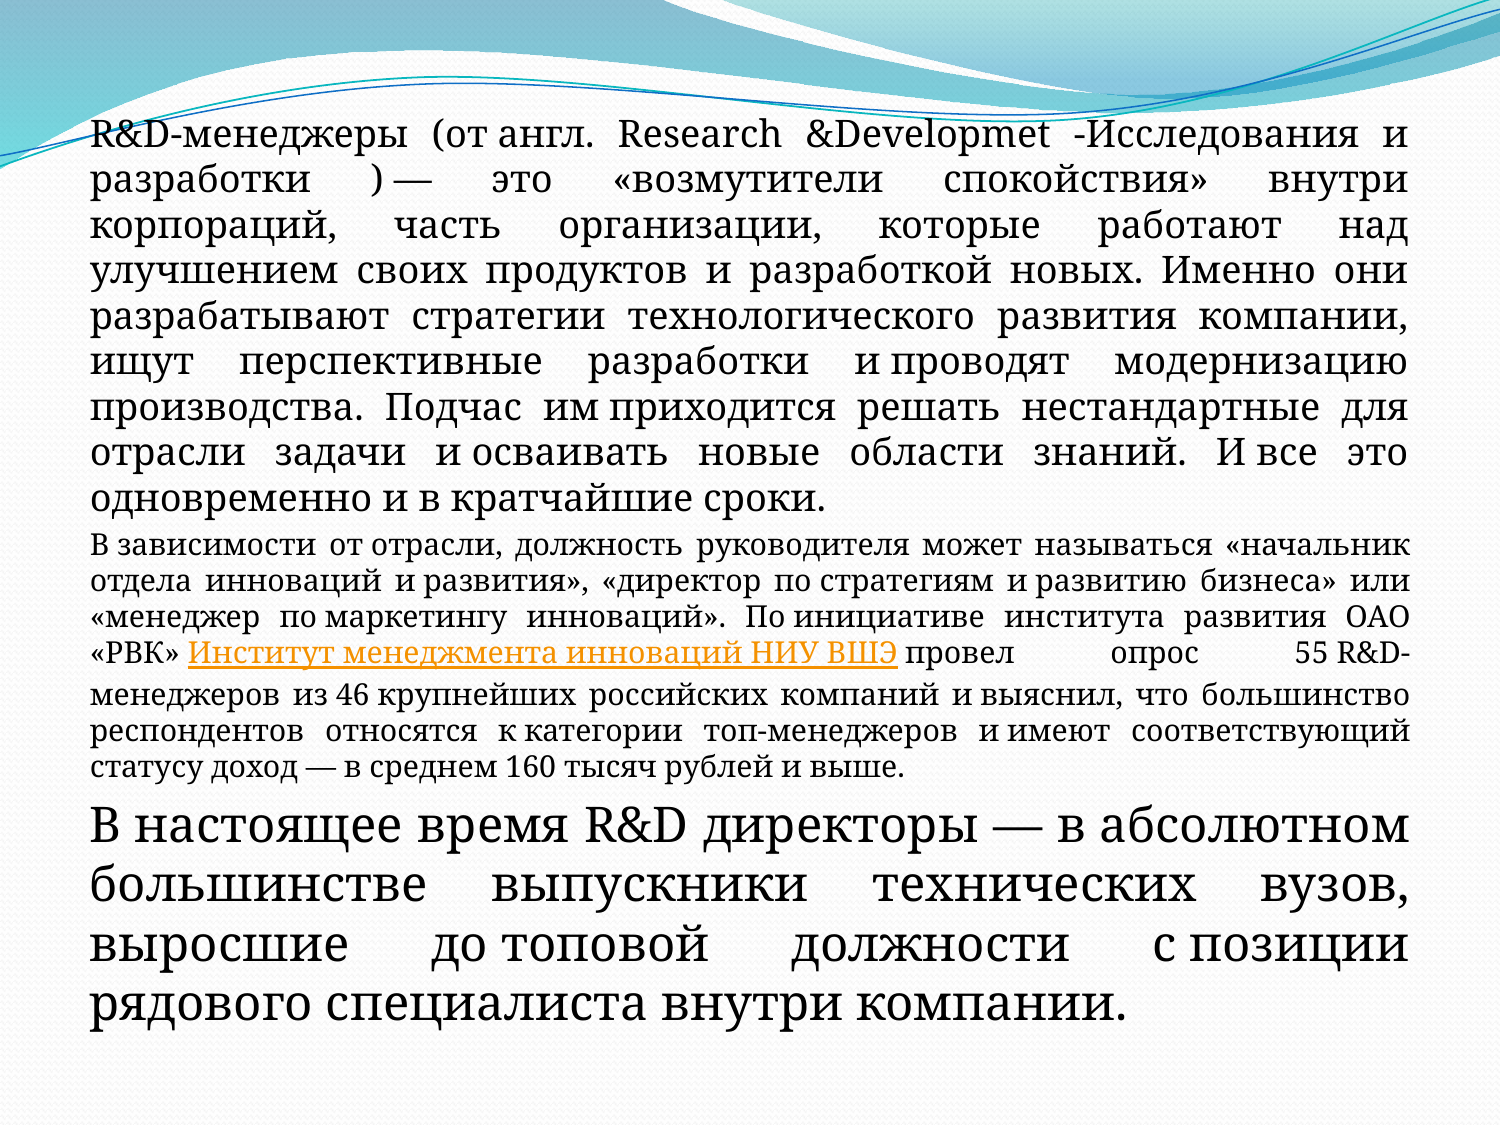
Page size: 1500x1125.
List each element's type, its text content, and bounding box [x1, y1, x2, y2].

list R&D-менеджеры (от англ. Research &Developmet -Исследования и разработки ) — это «возмутители спокойствия» внутри корпораций, часть организации, которые работают над улучшением своих продуктов и разработкой новых. Именно они разрабатывают стратегии технологического развития компании, ищут перспективные разработки и проводят модернизацию производства. Подчас им приходится решать нестандартные для отрасли задачи и осваивать новые области знаний. И все это одновременно и в кратчайшие сроки. В зависимости от отрасли, должность руководителя может называться «начальник отдела инноваций и развития», «директор по стратегиям и развитию бизнеса» или «менеджер по маркетингу инноваций». По инициативе института развития ОАО «РВК» Институт менеджмента инноваций НИУ ВШЭ провел опрос 55 R&D-менеджеров из 46 крупнейших российских компаний и выяснил, что большинство респондентов относятся к категории топ-менеджеров и имеют соответствующий статусу доход — в среднем 160 тысяч рублей и выше. В настоящее время R&D директоры — в абсолютном большинстве выпускники технических вузов, выросшие до топовой должности с позиции рядового специалиста внутри компании. [75, 101, 1425, 1063]
